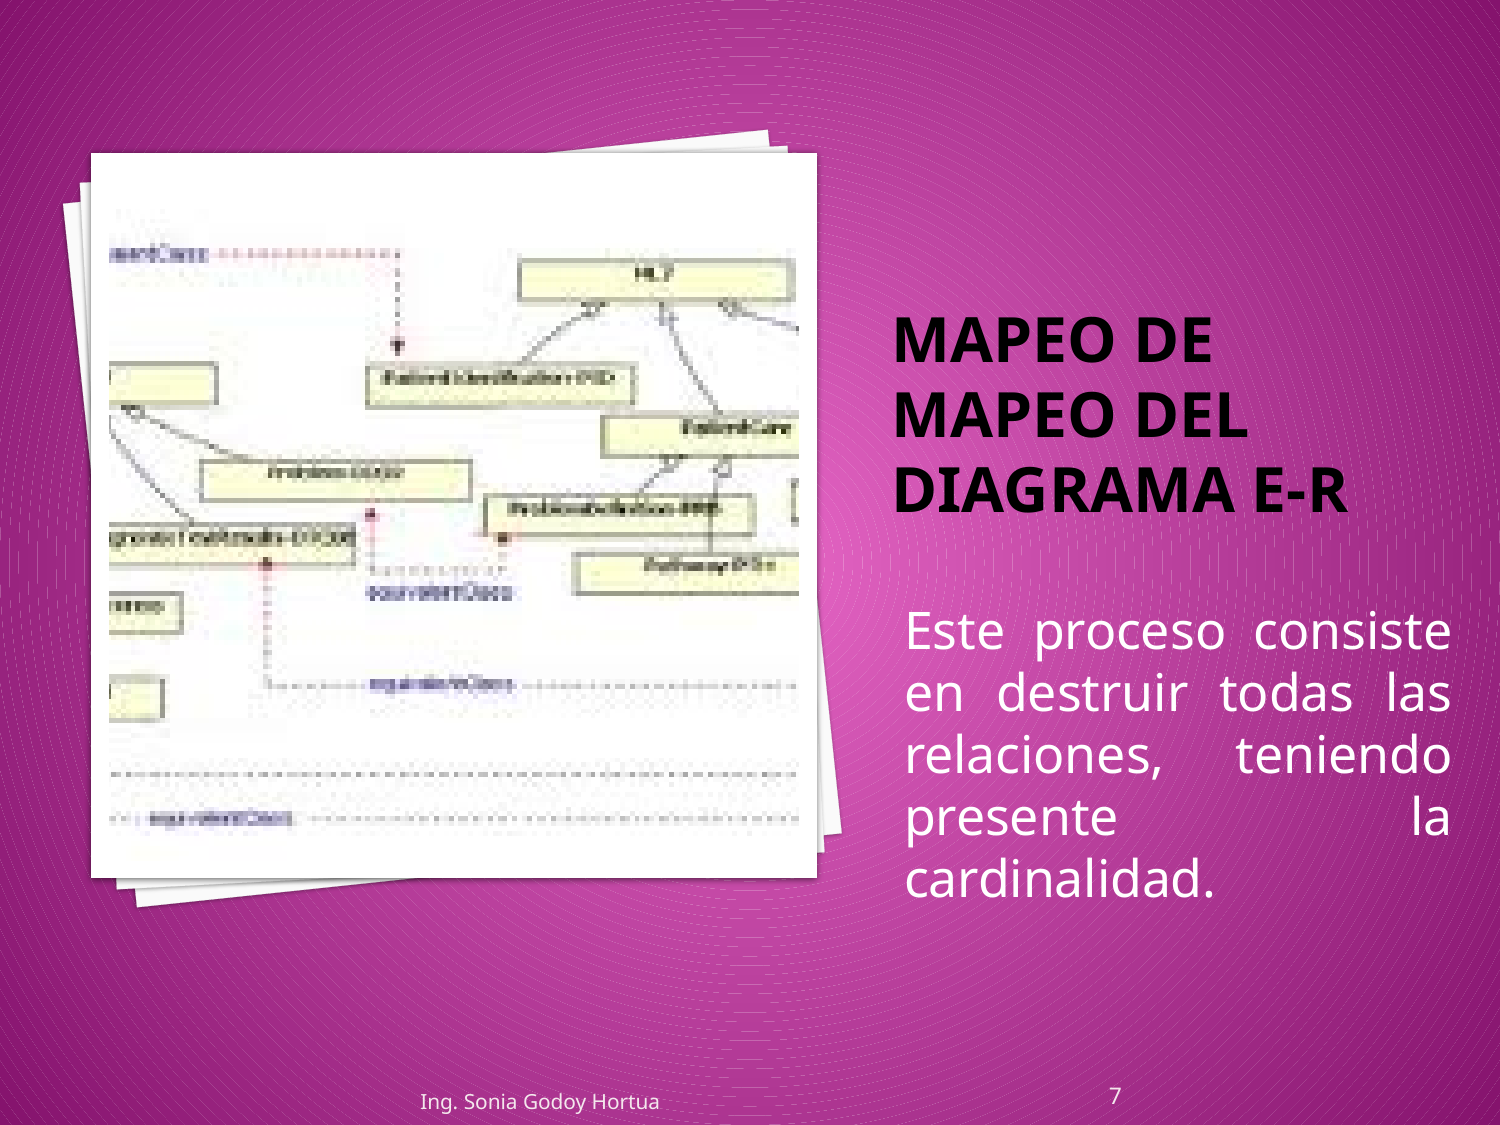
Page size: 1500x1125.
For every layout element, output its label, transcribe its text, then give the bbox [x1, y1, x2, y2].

slide_number 7 [1025, 1075, 1122, 1113]
picture [108, 170, 800, 862]
footer Ing. Sonia Godoy Hortua [75, 1075, 675, 1114]
title MAPEO DE Mapeo del Diagrama E-R [884, 187, 1447, 525]
list Este proceso consiste en destruir todas las relaciones, teniendo presente la cardinalidad. [890, 597, 1454, 913]
